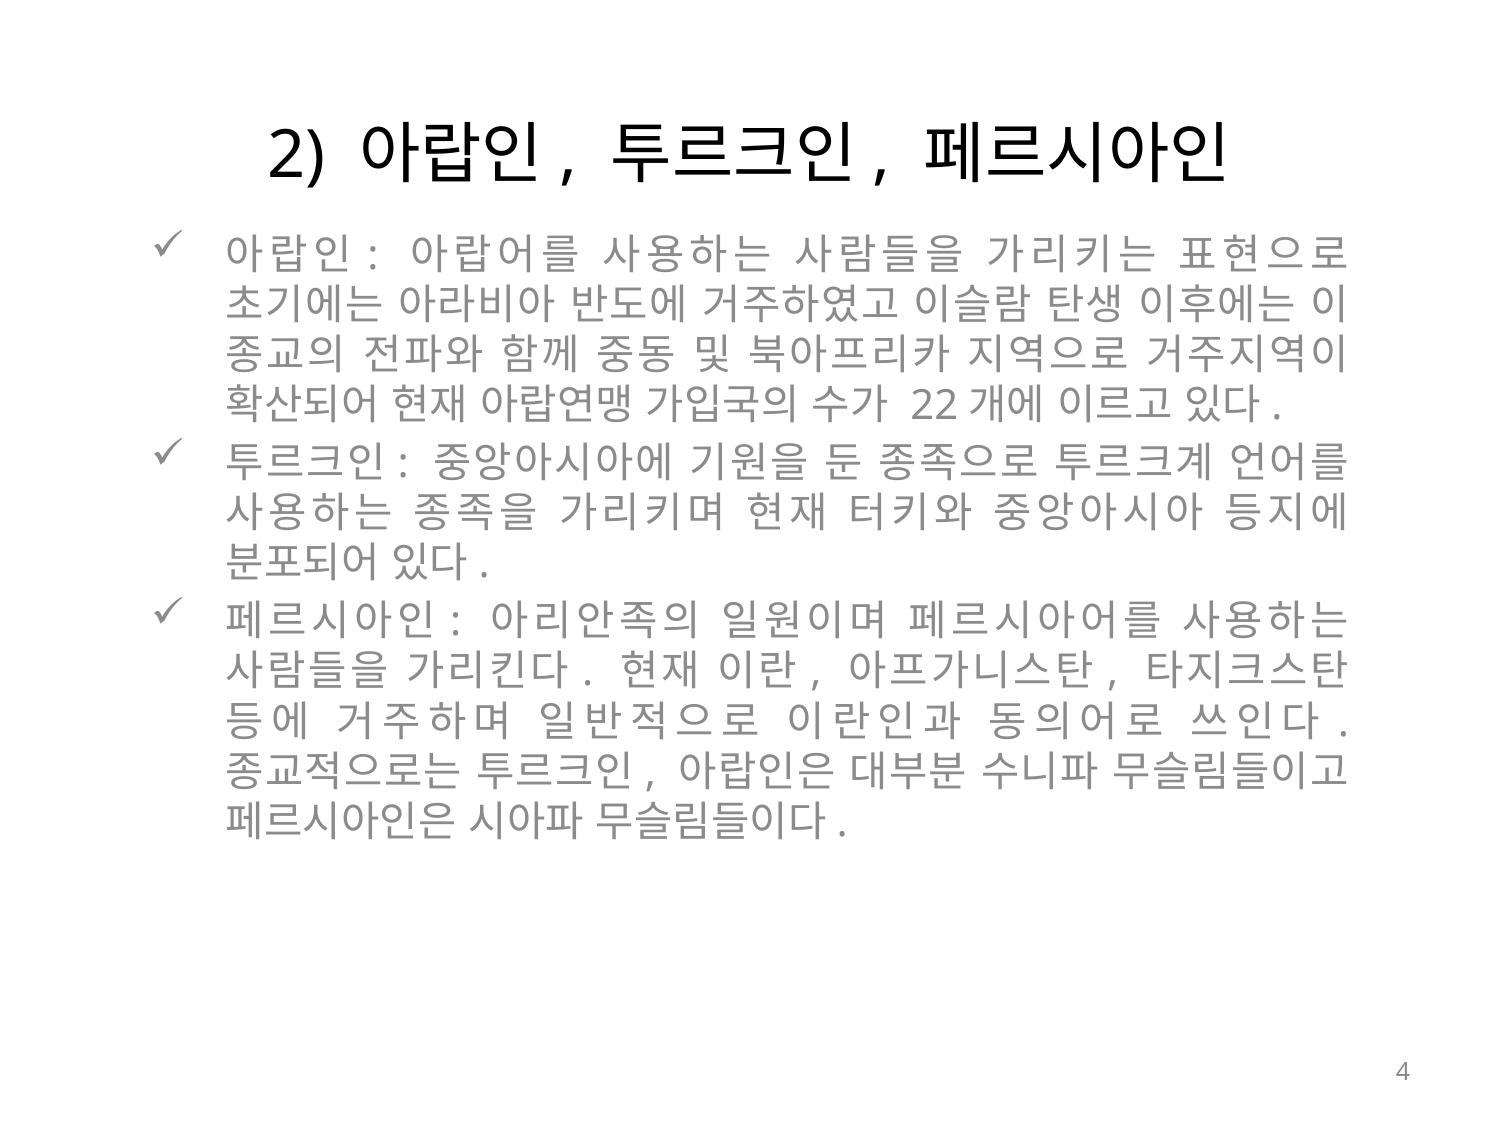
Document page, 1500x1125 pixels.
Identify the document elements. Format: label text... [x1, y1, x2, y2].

subtitle 아랍인: 아랍어를 사용하는 사람들을 가리키는 표현으로 초기에는 아라비아 반도에 거주하였고 이슬람 탄생 이후에는 이 종교의 전파와 함께 중동 및 북아프리카 지역으로 거주지역이 확산되어 현재 아랍연맹 가입국의 수가 22개에 이르고 있다. 투르크인: 중앙아시아에 기원을 둔 종족으로 투르크계 언어를 사용하는 종족을 가리키며 현재 터키와 중앙아시아 등지에 분포되어 있다. 페르시아인: 아리안족의 일원이며 페르시아어를 사용하는 사람들을 가리킨다. 현재 이란, 아프가니스탄, 타지크스탄 등에 거주하며 일반적으로 이란인과 동의어로 쓰인다. 종교적으로는 투르크인, 아랍인은 대부분 수니파 무슬림들이고 페르시아인은 시아파 무슬림들이다. [135, 219, 1365, 964]
slide_number 4 [1074, 1042, 1425, 1103]
title 2) 아랍인, 투르크인, 페르시아인 [100, 113, 1399, 268]
